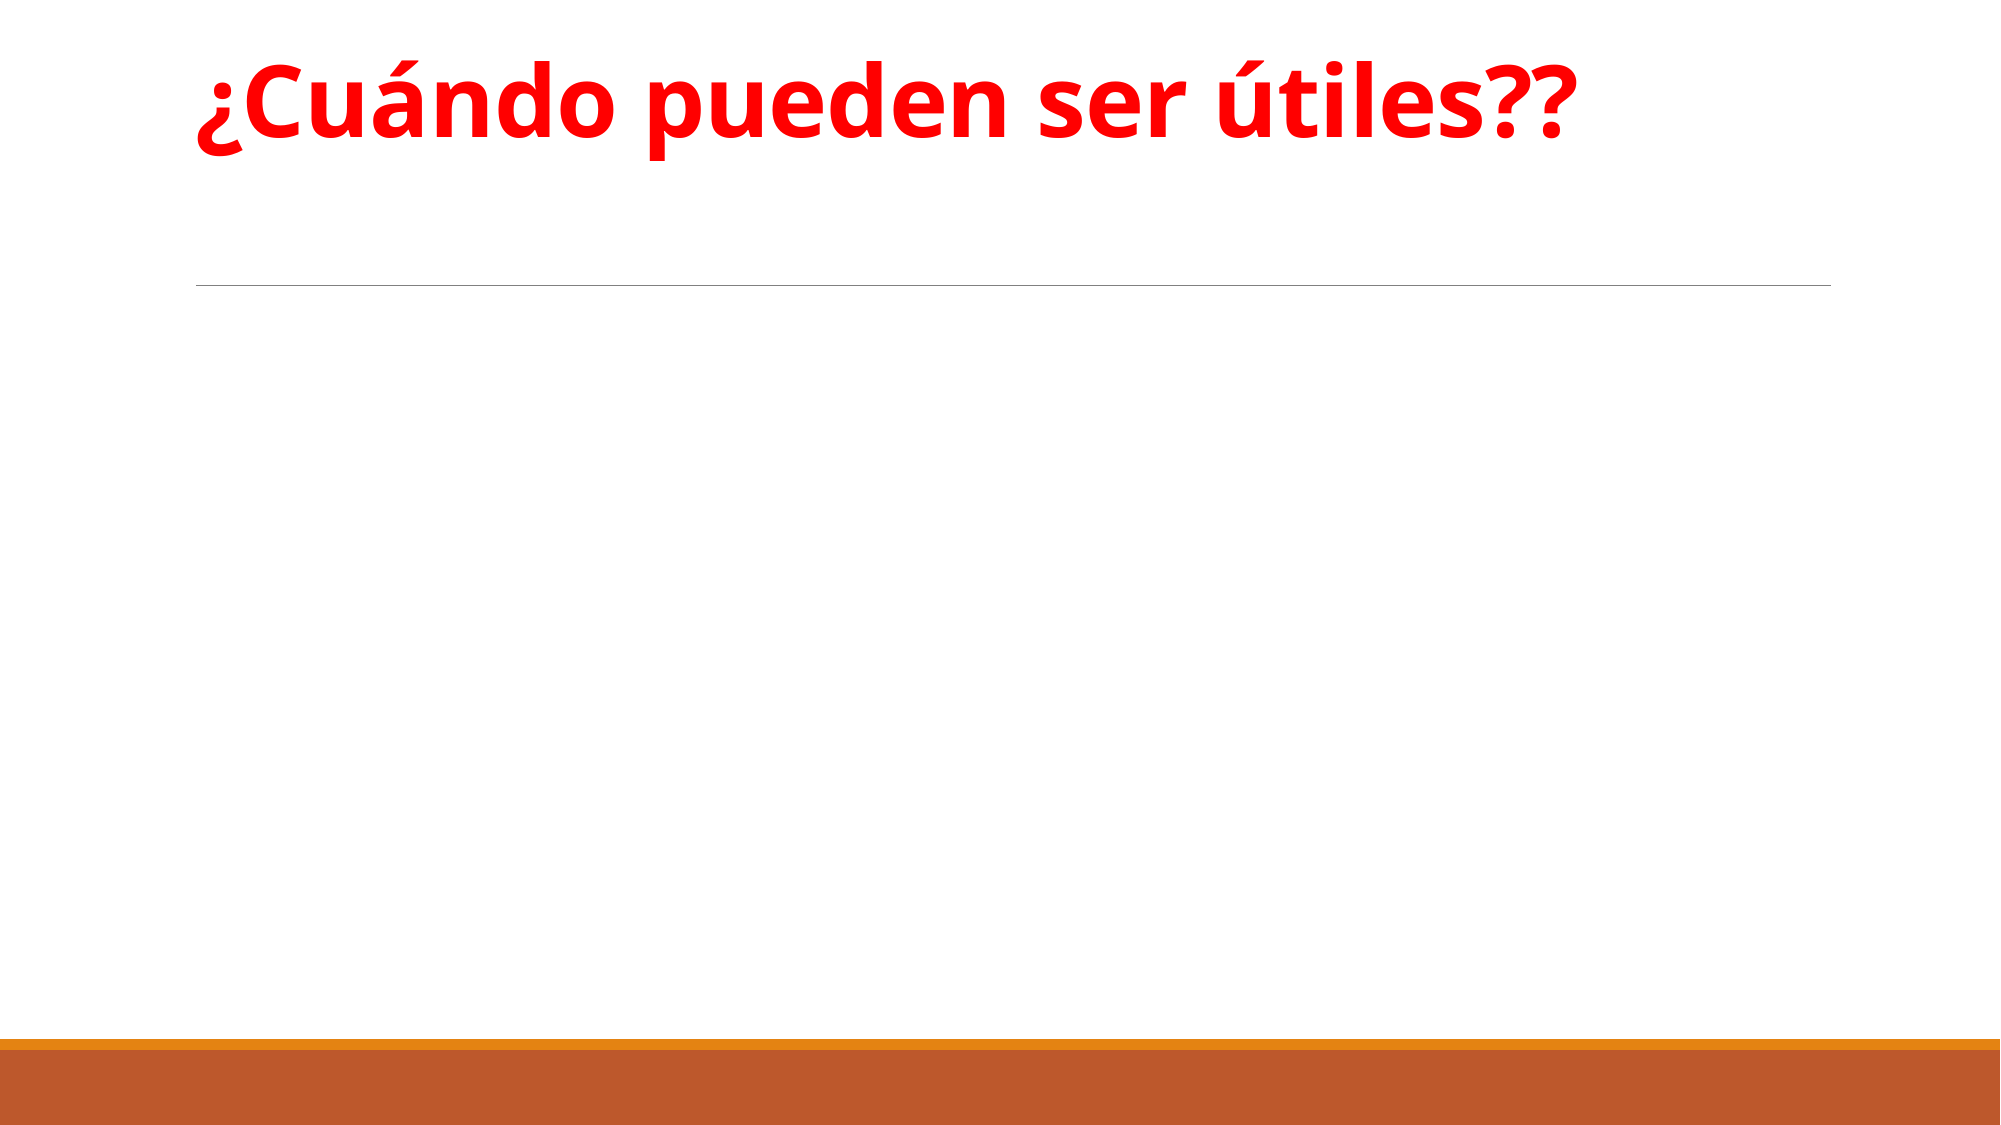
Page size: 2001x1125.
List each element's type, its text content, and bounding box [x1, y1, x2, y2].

title ¿Cuándo pueden ser útiles?? [180, 47, 1830, 285]
